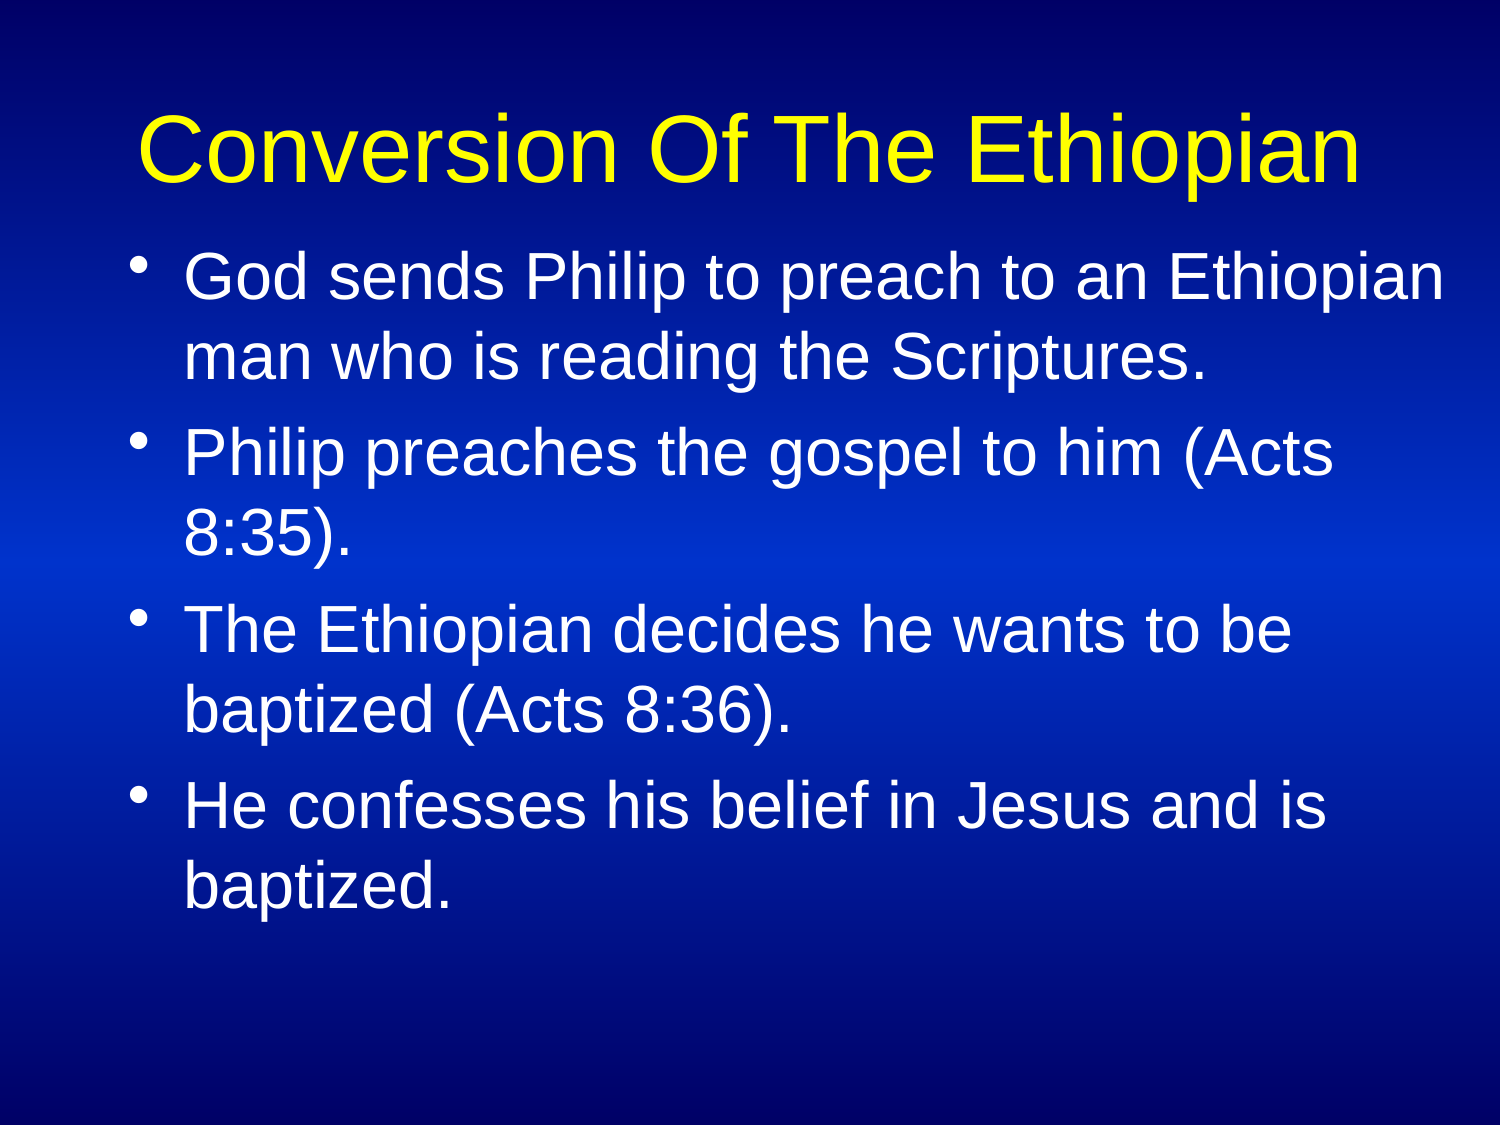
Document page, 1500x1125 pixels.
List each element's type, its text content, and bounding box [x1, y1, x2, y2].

title Conversion Of The Ethiopian [37, 50, 1463, 238]
list God sends Philip to preach to an Ethiopian man who is reading the Scriptures. Philip preaches the gospel to him (Acts 8:35). The Ethiopian decides he wants to be baptized (Acts 8:36). He confesses his belief in Jesus and is baptized. [112, 224, 1463, 1013]
